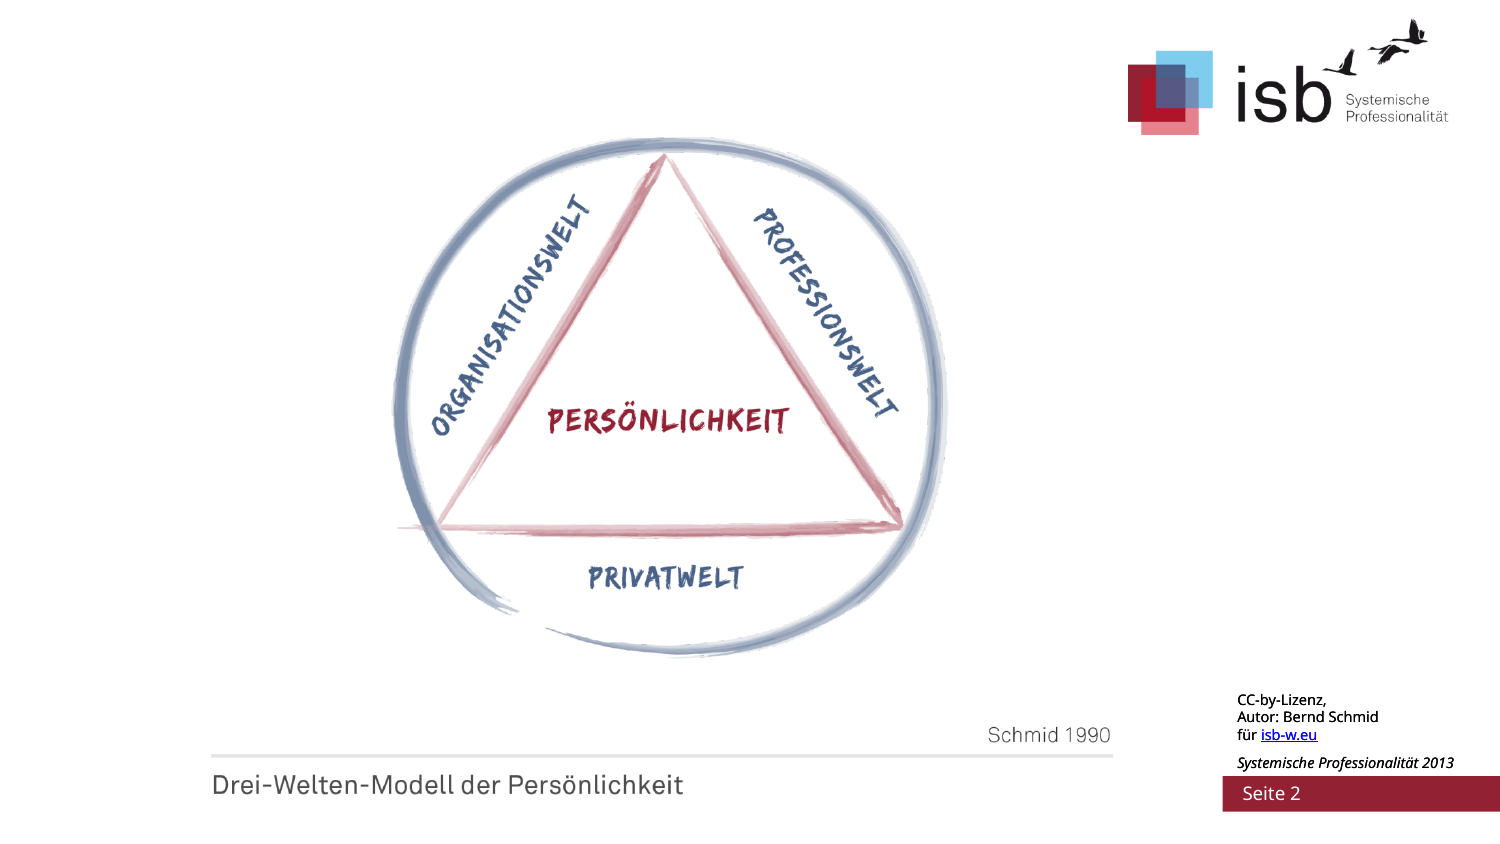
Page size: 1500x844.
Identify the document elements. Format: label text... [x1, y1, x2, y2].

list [187, 60, 1135, 819]
text_box CC-by-Lizenz, Autor: Bernd Schmid für isb-w.eu Systemische Professionalität 2013 [1222, 543, 1500, 844]
picture [1128, 14, 1461, 139]
